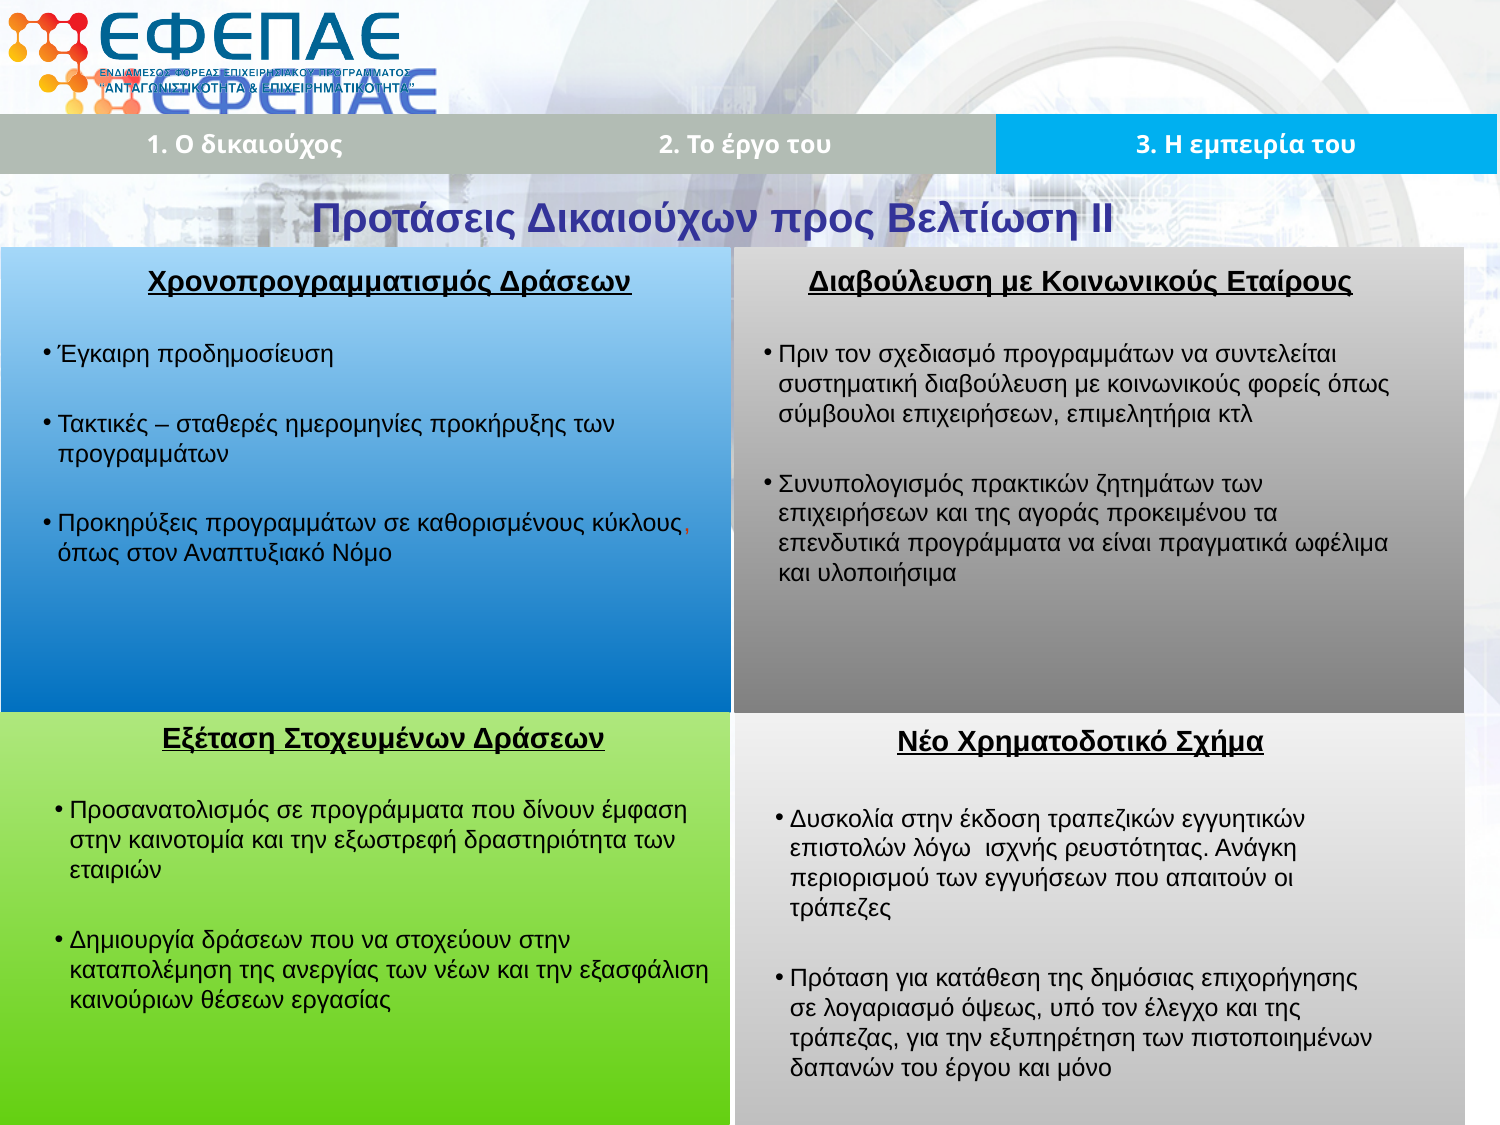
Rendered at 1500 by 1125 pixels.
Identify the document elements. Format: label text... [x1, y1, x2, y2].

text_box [0, 247, 1466, 1125]
table_header 2. Το έργο του [495, 114, 996, 174]
table_header 3. Η εμπειρία του [996, 114, 1497, 174]
table_header 1. Ο δικαιούχος [0, 114, 495, 174]
picture [0, 0, 423, 106]
table_header 1. Ο δικαιούχος [0, 0, 1500, 1125]
text_box Προτάσεις Δικαιούχων προς Βελτίωση ΙΙ [2, 183, 1424, 246]
